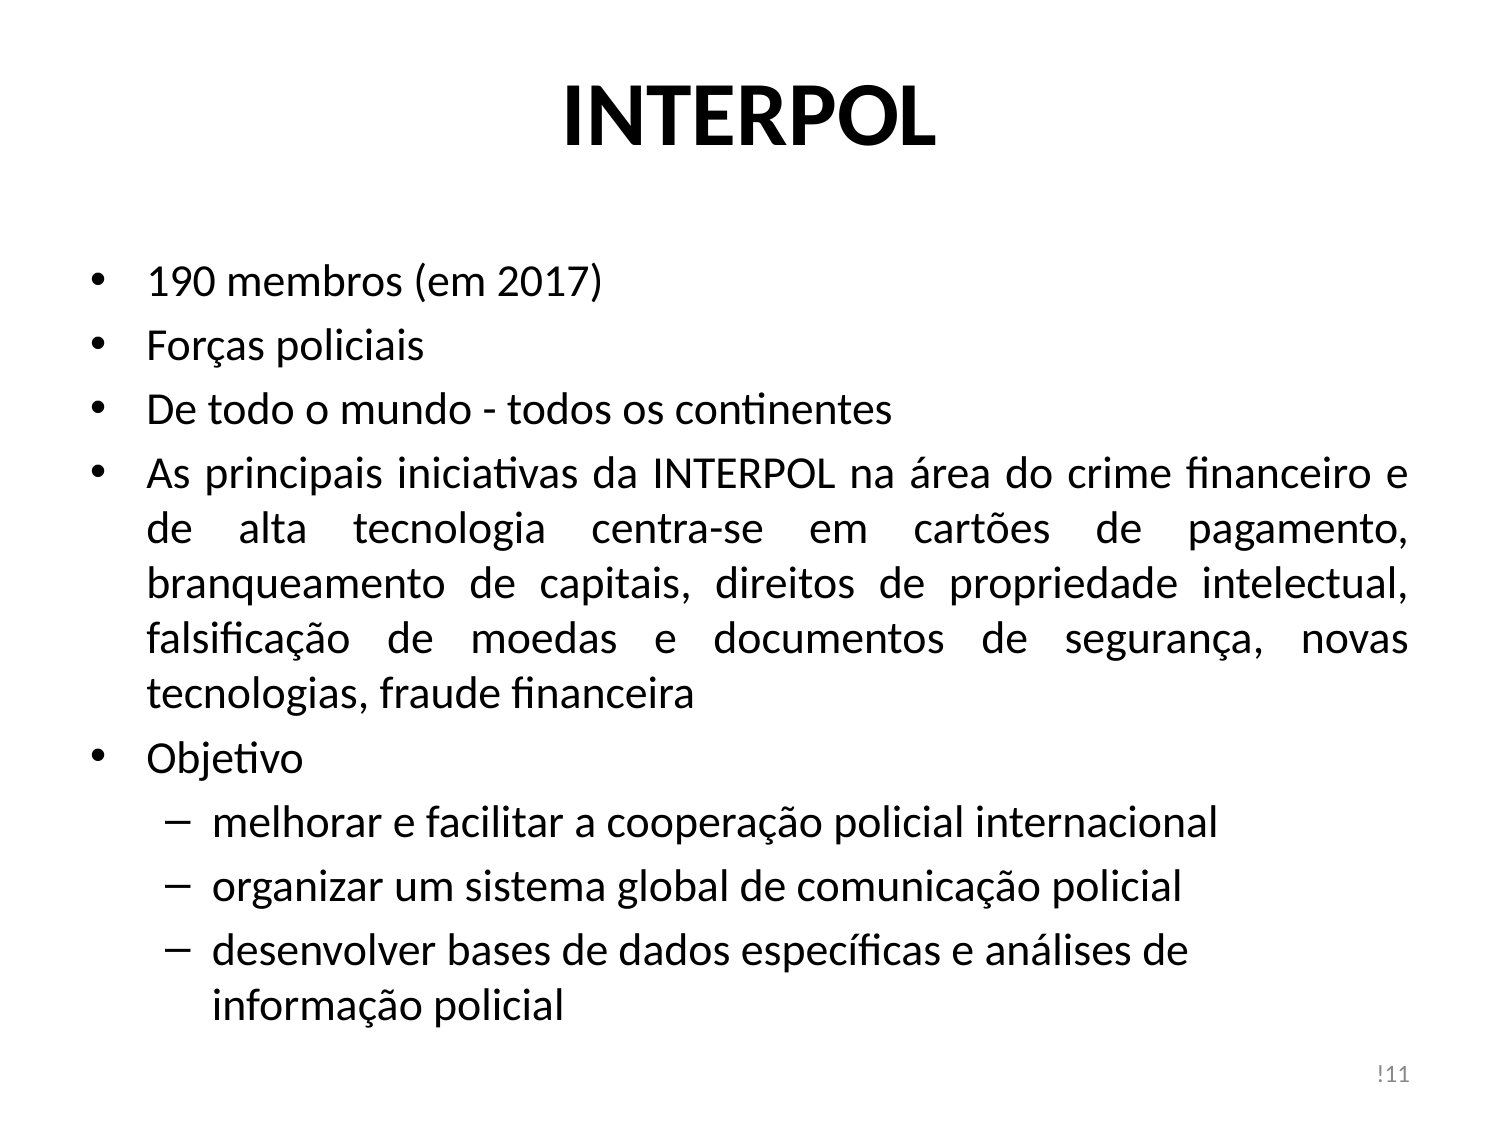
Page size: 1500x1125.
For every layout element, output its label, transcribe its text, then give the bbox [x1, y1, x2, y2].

title INTERPOL [75, 45, 1425, 172]
list 190 membros (em 2017) Forças policiais De todo o mundo - todos os continentes As principais iniciativas da INTERPOL na área do crime financeiro e de alta tecnologia centra-se em cartões de pagamento, branqueamento de capitais, direitos de propriedade intelectual, falsificação de moedas e documentos de segurança, novas tecnologias, fraude financeira Objetivo melhorar e facilitar a cooperação policial internacional organizar um sistema global de comunicação policial desenvolver bases de dados específicas e análises de informação policial [75, 243, 1425, 1080]
slide_number !11 [1074, 1042, 1425, 1103]
